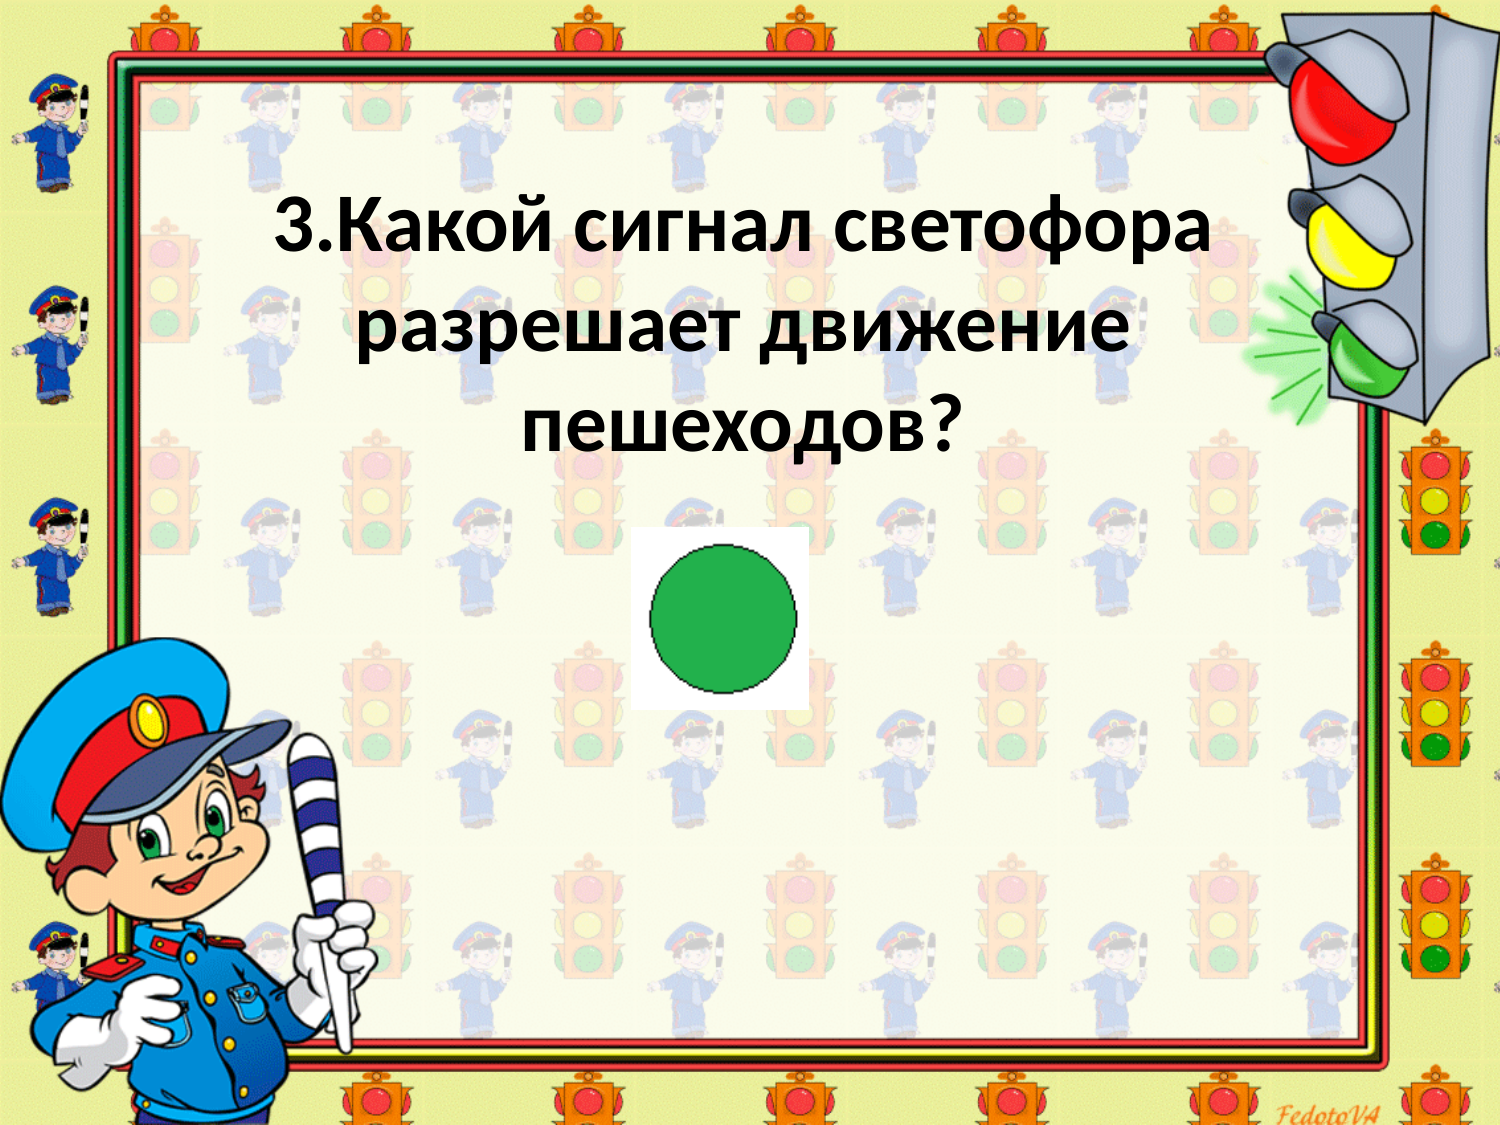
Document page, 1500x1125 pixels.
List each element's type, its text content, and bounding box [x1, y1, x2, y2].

title [112, 349, 218, 591]
picture [0, 0, 1500, 1125]
title [1269, 349, 1388, 591]
subtitle 3.Какой сигнал светофора разрешает движение пешеходов? [218, 160, 1269, 941]
